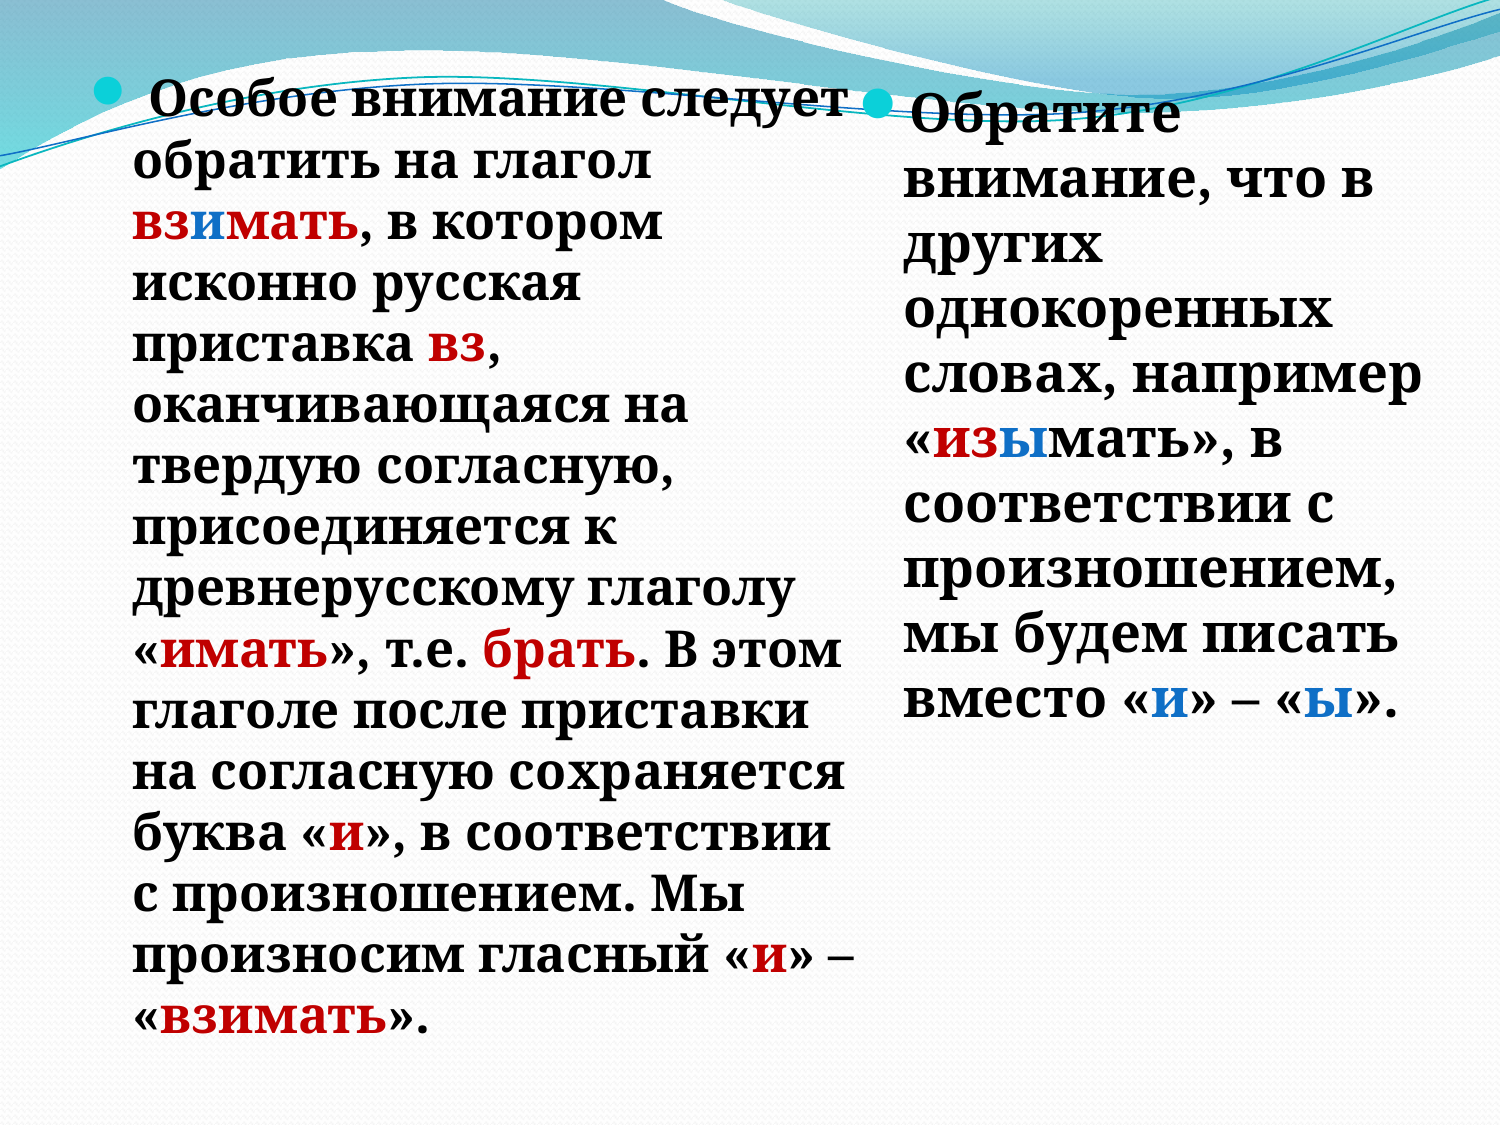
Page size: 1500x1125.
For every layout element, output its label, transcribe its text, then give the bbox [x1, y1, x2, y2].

list Особое внимание следует обратить на глагол взимать, в котором исконно русская приставка вз, оканчивающаяся на твердую согласную, присоединяется к древнерусскому глаголу «имать», т.е. брать. В этом глаголе после приставки на согласную сохраняется буква «и», в соответствии с произношением. Мы произносим гласный «и» – «взимать». [75, 58, 879, 1067]
list Обратите внимание, что в других однокоренных словах, например «изымать», в соответствии с произношением, мы будем писать вместо «и» – «ы». [843, 70, 1477, 1005]
